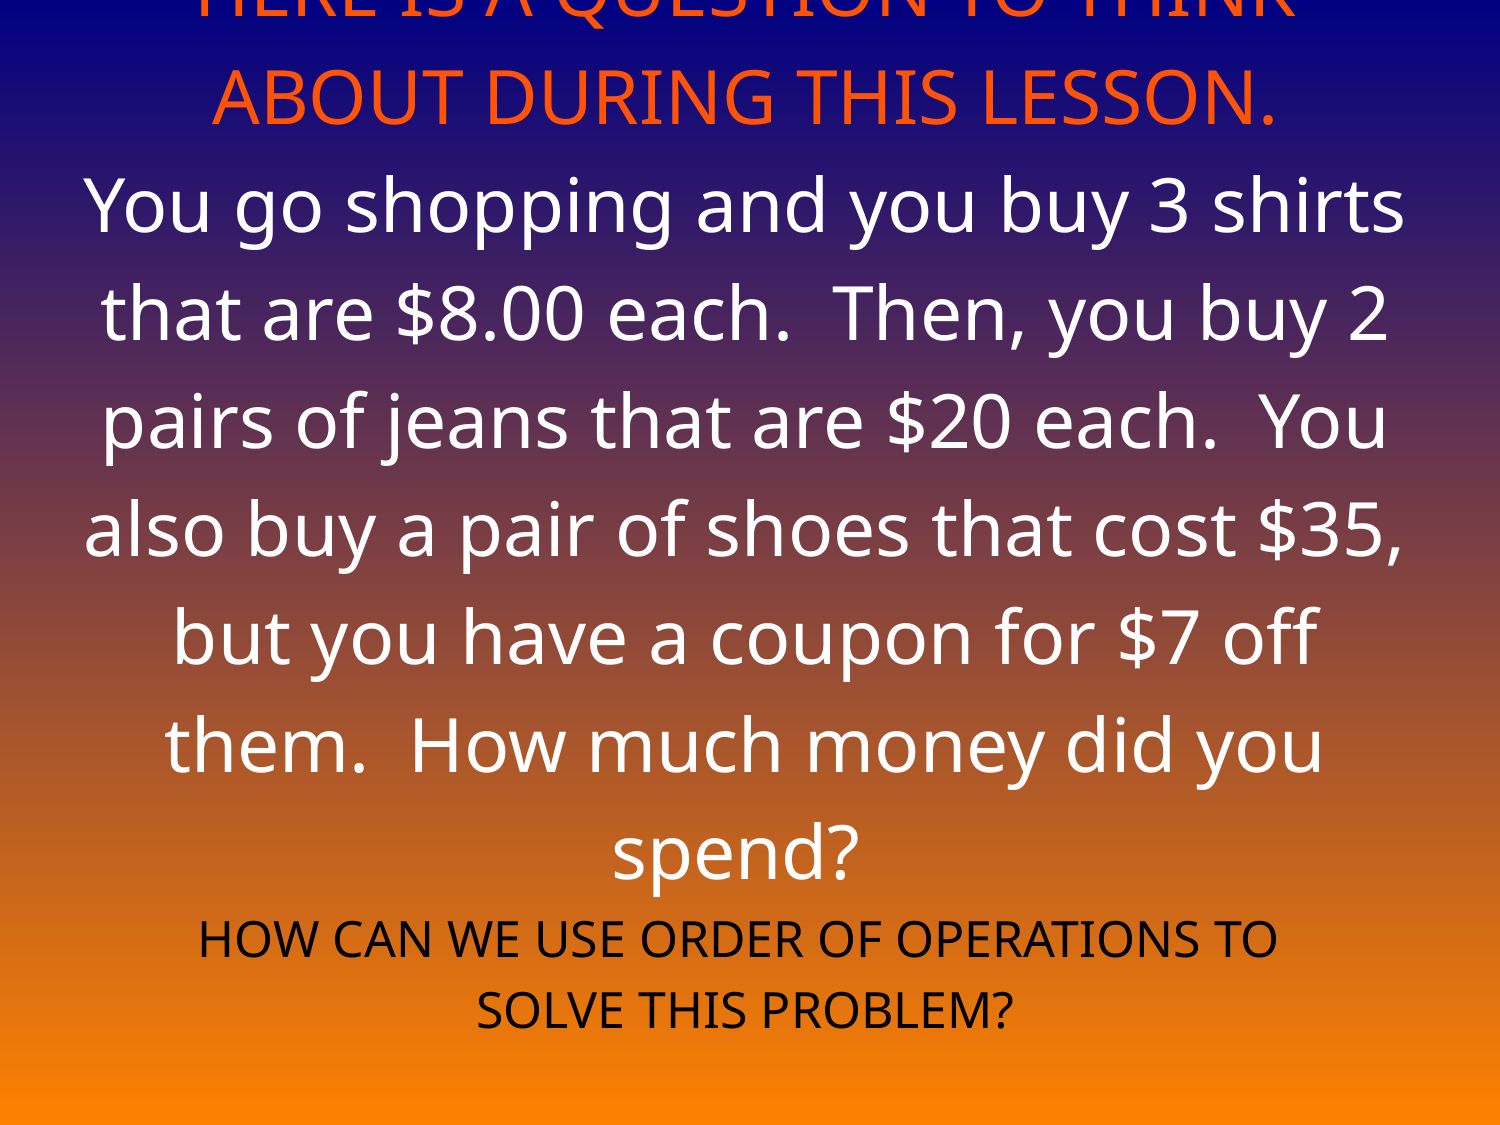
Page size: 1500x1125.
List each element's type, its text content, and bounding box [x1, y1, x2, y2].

title HERE IS A QUESTION TO THINK ABOUT DURING THIS LESSON. You go shopping and you buy 3 shirts that are $8.00 each. Then, you buy 2 pairs of jeans that are $20 each. You also buy a pair of shoes that cost $35, but you have a coupon for $7 off them. How much money did you spend? HOW CAN WE USE ORDER OF OPERATIONS TO SOLVE THIS PROBLEM? [56, 2, 1442, 1125]
